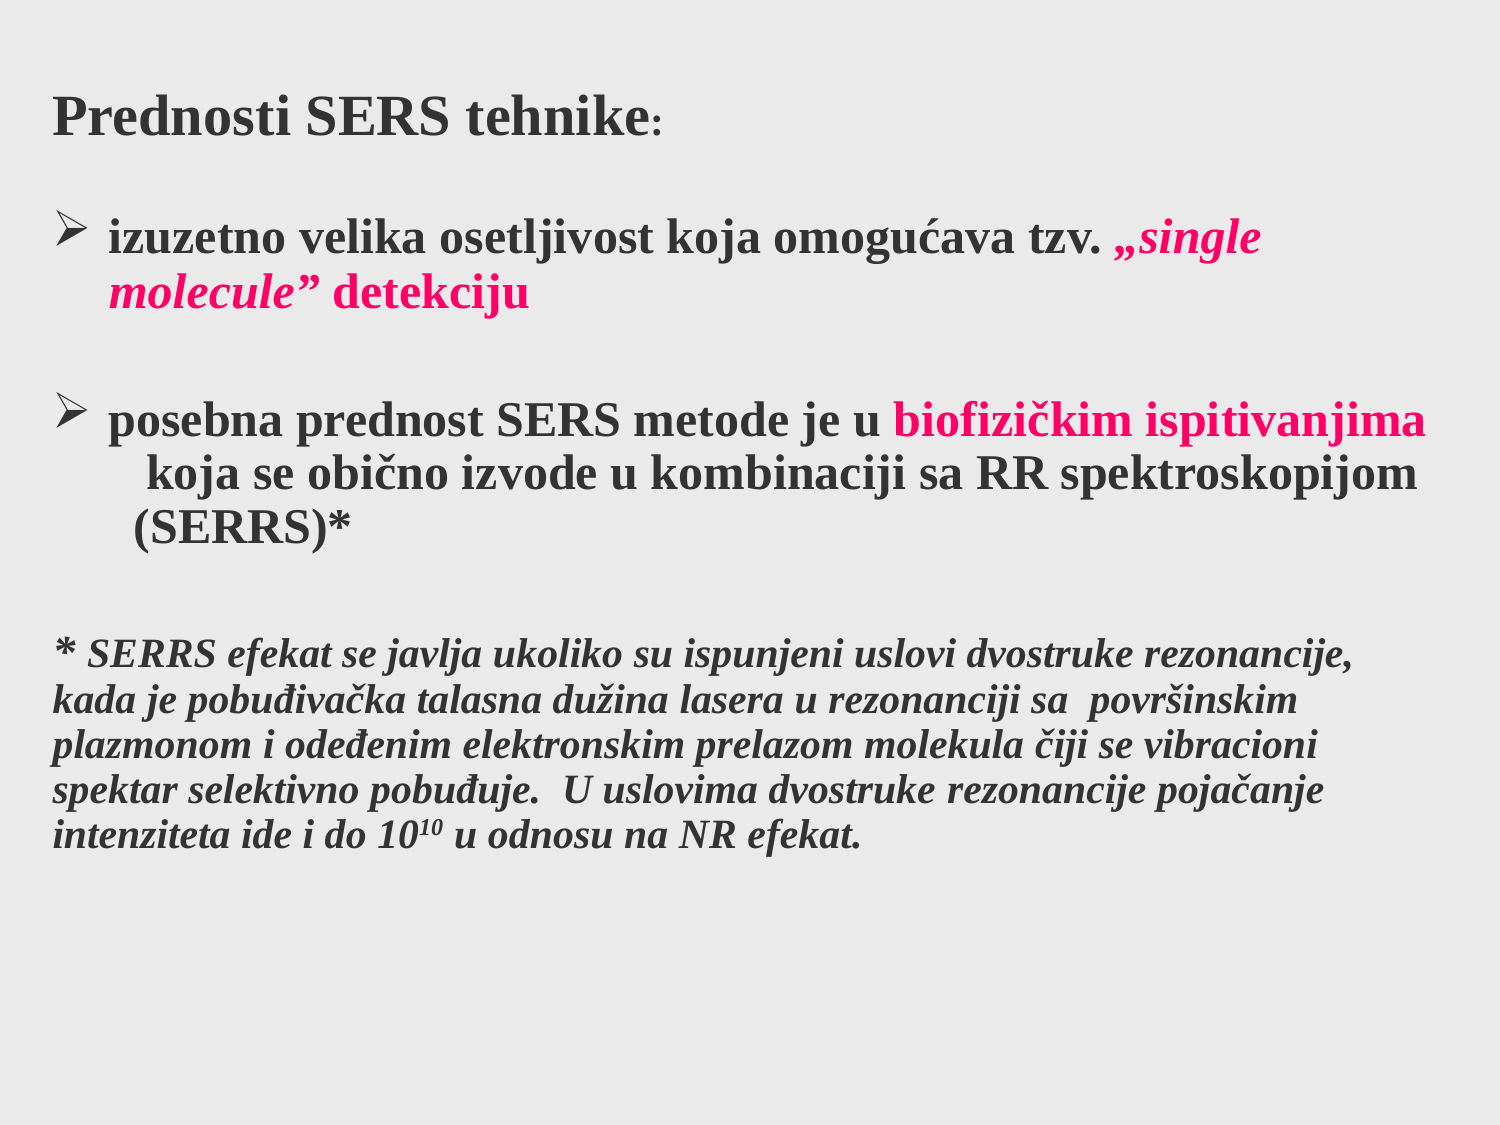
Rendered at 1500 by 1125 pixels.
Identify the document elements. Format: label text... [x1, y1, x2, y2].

list Prednosti SERS tehnike: izuzetno velika osetljivost koja omogućava tzv. „single molecule” detekciju posebna prednost SERS metode je u biofizičkim ispitivanjima koja se obično izvode u kombinaciji sa RR spektroskopijom (SERRS)* * SERRS efekat se javlja ukoliko su ispunjeni uslovi dvostruke rezonancije, kada je pobuđivačka talasna dužina lasera u rezonanciji sa površinskim plazmonom i odeđenim elektronskim prelazom molekula čiji se vibracioni spektar selektivno pobuđuje. U uslovima dvostruke rezonancije pojačanje intenziteta ide i do 1010 u odnosu na NR efekat. [37, 24, 1450, 1113]
